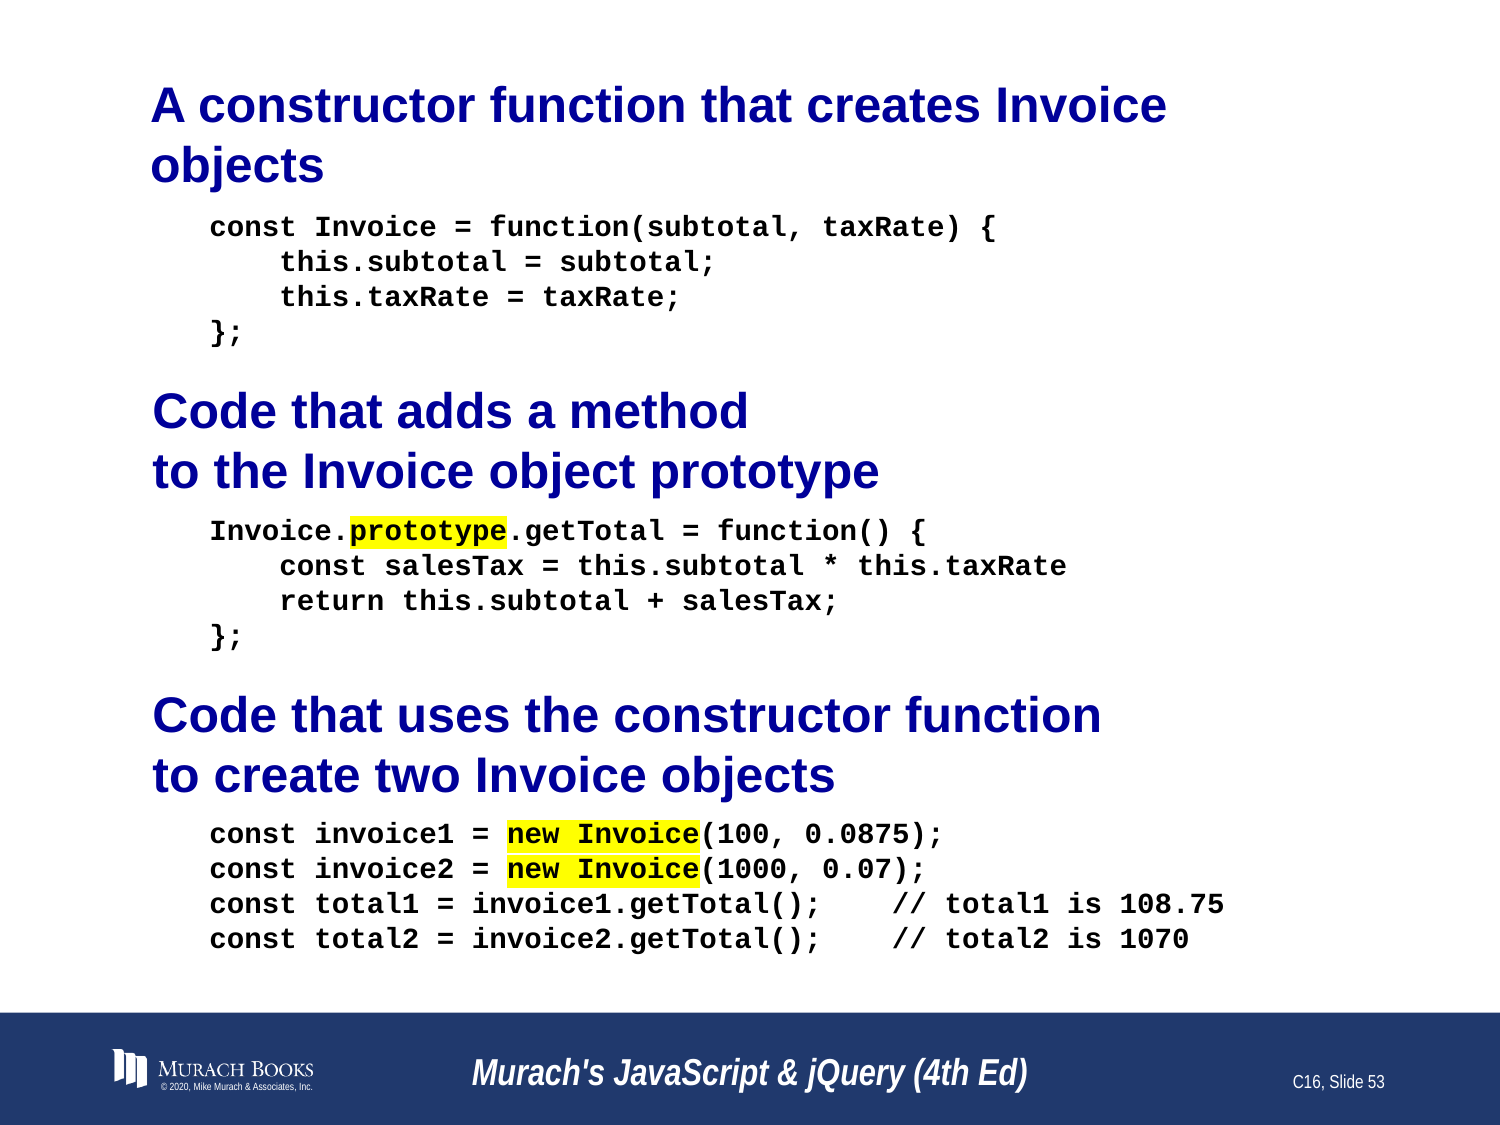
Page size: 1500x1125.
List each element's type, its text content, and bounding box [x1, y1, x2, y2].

list const Invoice = function(subtotal, taxRate) { this.subtotal = subtotal; this.taxRate = taxRate; }; Code that adds a method to the Invoice object prototype Invoice.prototype.getTotal = function() { const salesTax = this.subtotal * this.taxRate return this.subtotal + salesTax; }; Code that uses the constructor function to create two Invoice objects const invoice1 = new Invoice(100, 0.0875); const invoice2 = new Invoice(1000, 0.07); const total1 = invoice1.getTotal(); // total1 is 108.75 const total2 = invoice2.getTotal(); // total2 is 1070 [137, 200, 1350, 1000]
title A constructor function that creates Invoice objects [150, 72, 1350, 194]
slide_number Murach's JavaScript & jQuery (4th Ed) [463, 1025, 1050, 1100]
footer © 2020, Mike Murach & Associates, Inc. [12, 1025, 463, 1100]
slide_number C16, Slide 53 [1087, 1025, 1400, 1100]
